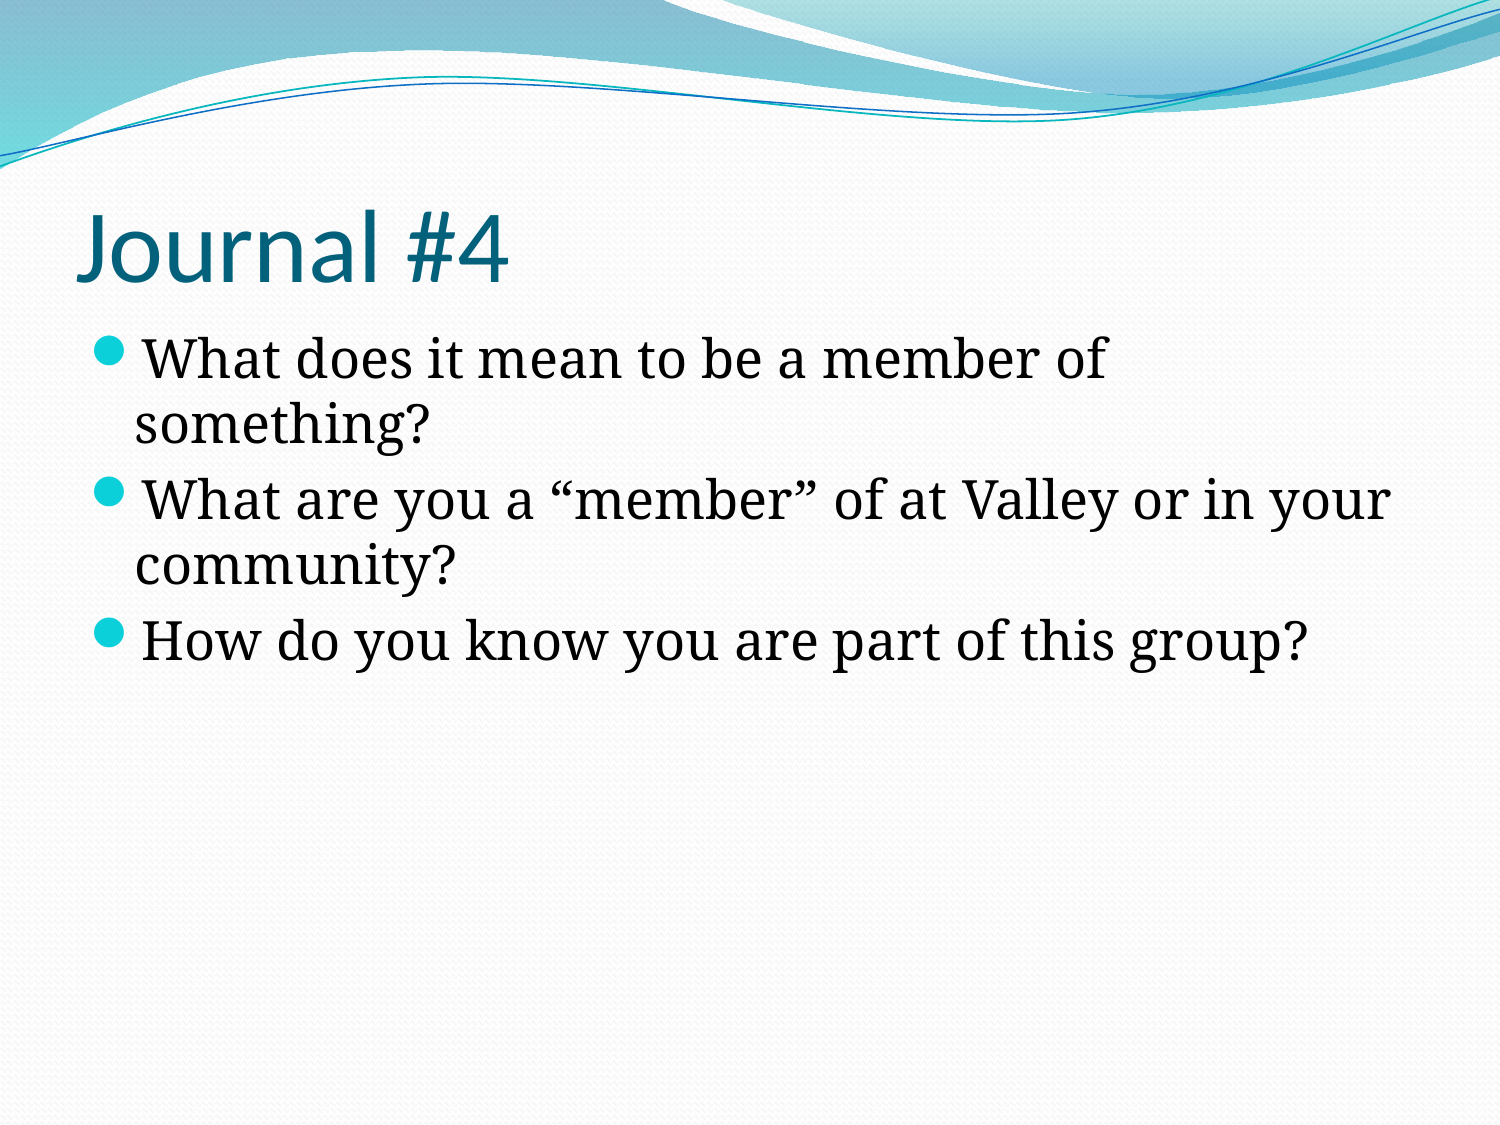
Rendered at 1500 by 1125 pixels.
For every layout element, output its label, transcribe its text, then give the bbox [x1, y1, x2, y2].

title Journal #4 [75, 115, 1425, 303]
list What does it mean to be a member of something? What are you a “member” of at Valley or in your community? How do you know you are part of this group? [75, 317, 1425, 1038]
